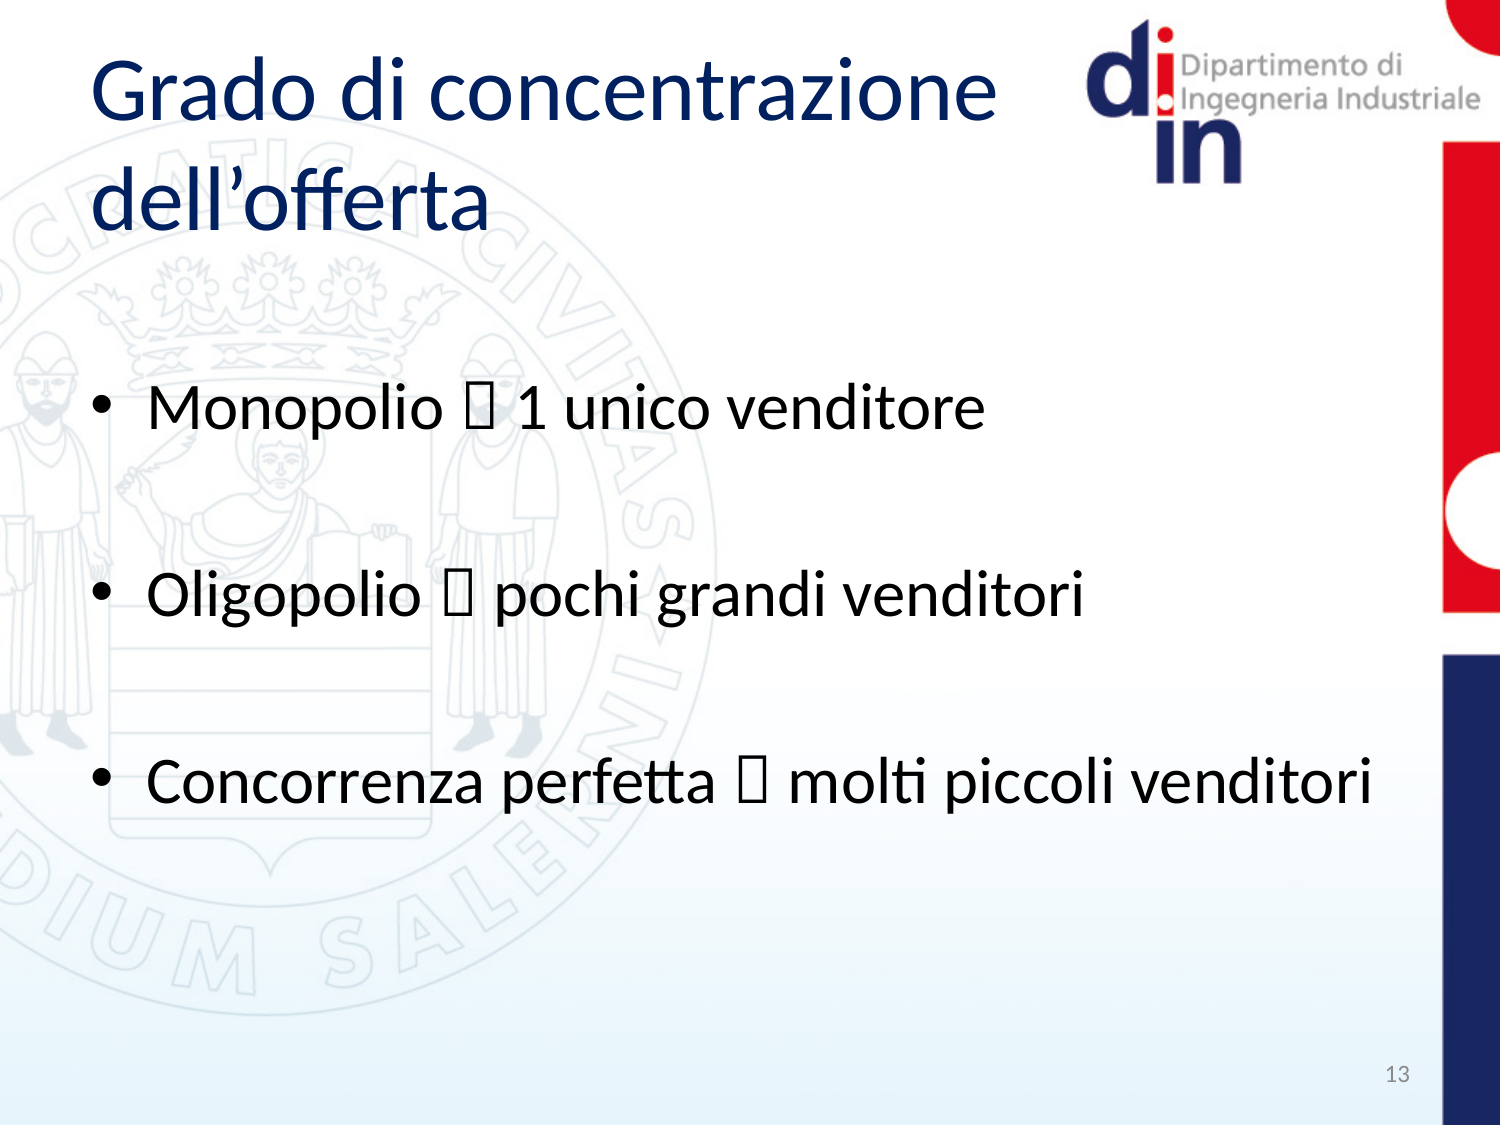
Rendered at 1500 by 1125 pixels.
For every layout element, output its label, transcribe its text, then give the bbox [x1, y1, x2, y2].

slide_number 13 [1257, 1042, 1425, 1103]
title Grado di concentrazione dell’offerta [74, 44, 1070, 233]
list Monopolio  1 unico venditore Oligopolio  pochi grandi venditori Concorrenza perfetta  molti piccoli venditori [74, 262, 1426, 1006]
picture [0, 0, 1500, 1125]
